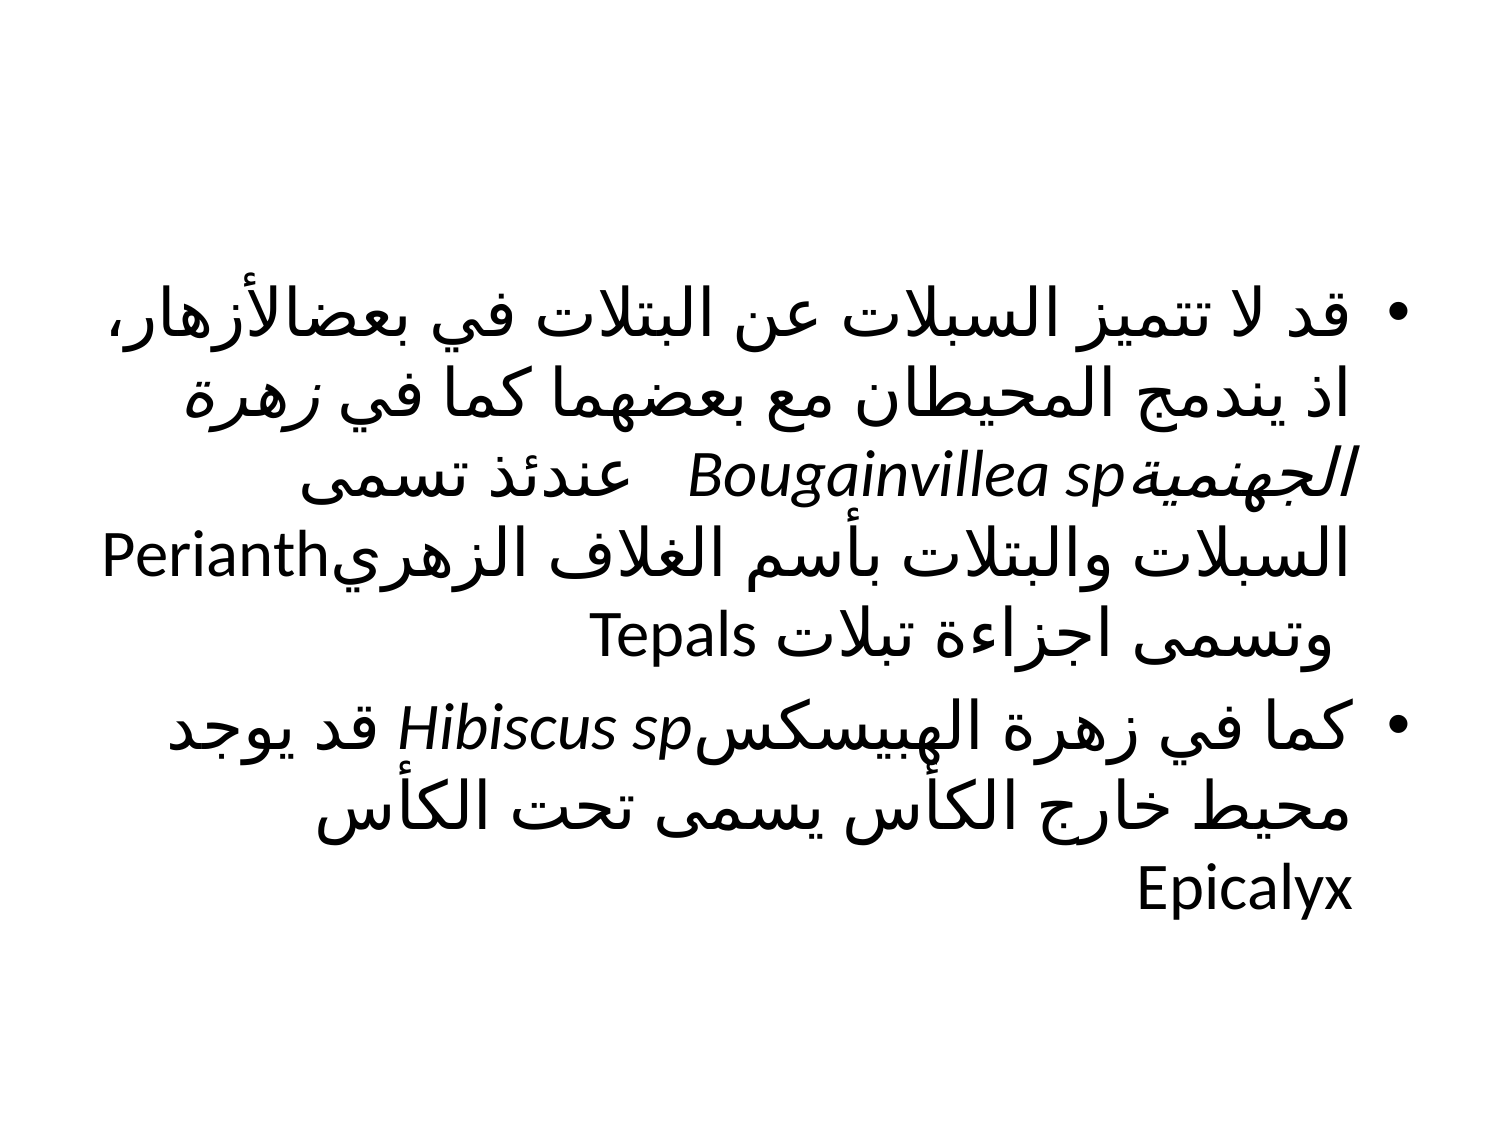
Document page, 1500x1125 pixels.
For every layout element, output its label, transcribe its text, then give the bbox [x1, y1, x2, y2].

list قد لا تتمیز السبلات عن البتلات في بعضالأزھار، اذ یندمج المحیطان مع بعضھما كما في زھرة الجھنمیةBougainvillea sp عندئذ تسمى السبلات والبتلات بأسم الغلاف الزھريPerianth وتسمى اجزاءة تبلات Tepals كما في زھرة الھبیسكسHibiscus sp قد یوجد محیط خارج الكأس یسمى تحت الكأس Epicalyx [75, 262, 1425, 1005]
